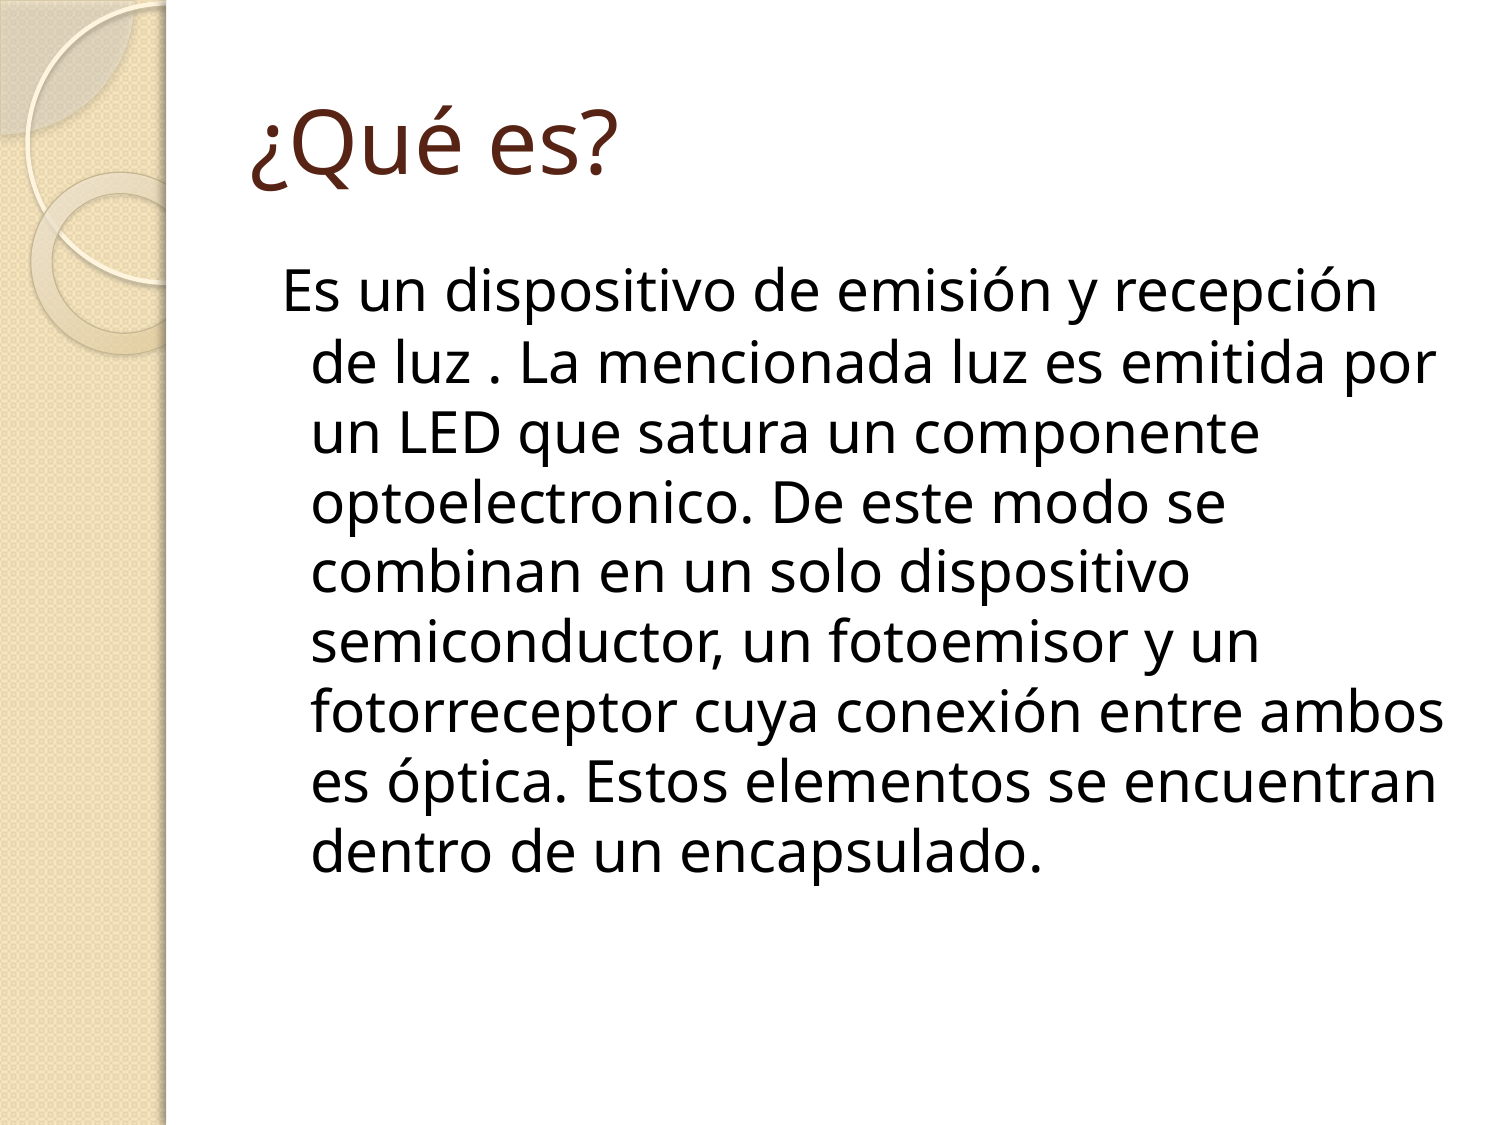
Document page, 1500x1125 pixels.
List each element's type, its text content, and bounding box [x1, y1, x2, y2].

list Es un dispositivo de emisión y recepción de luz . La mencionada luz es emitida por un LED que satura un componente optoelectronico. De este modo se combinan en un solo dispositivo semiconductor, un fotoemisor y un fotorreceptor cuya conexión entre ambos es óptica. Estos elementos se encuentran dentro de un encapsulado. [235, 237, 1466, 1026]
title ¿Qué es? [235, 45, 1466, 233]
